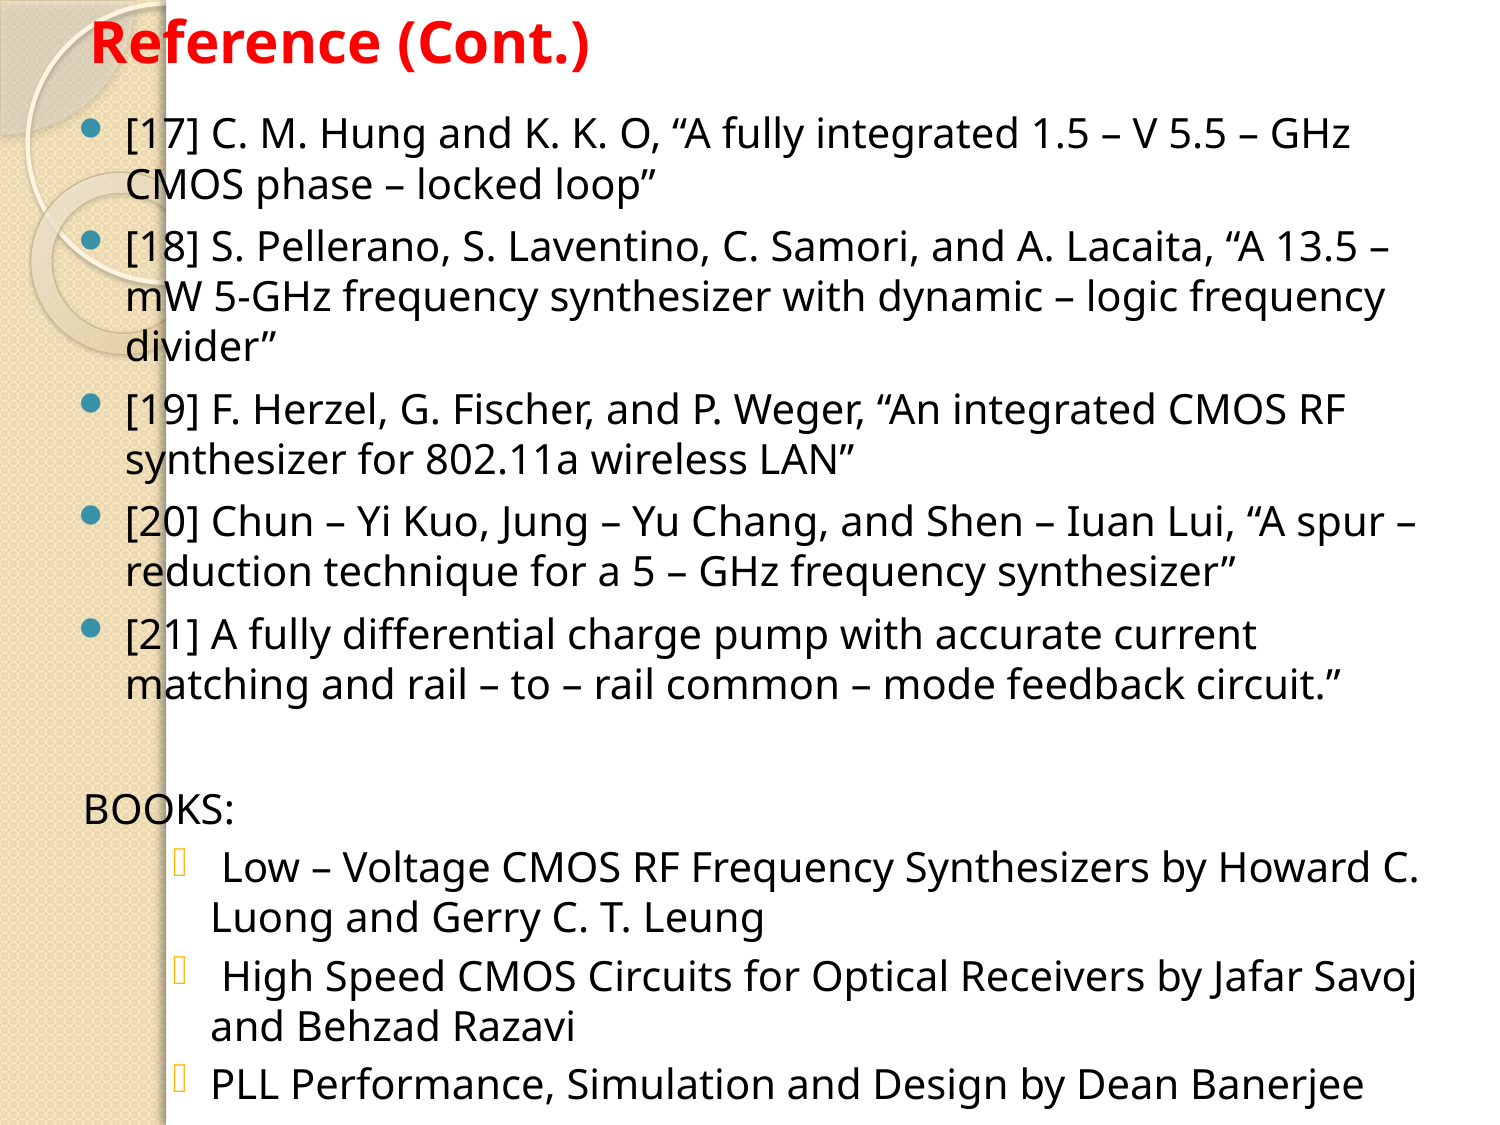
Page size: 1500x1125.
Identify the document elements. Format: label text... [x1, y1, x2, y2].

text_box [17] C. M. Hung and K. K. O, “A fully integrated 1.5 – V 5.5 – GHz CMOS phase – locked loop” [18] S. Pellerano, S. Laventino, C. Samori, and A. Lacaita, “A 13.5 – mW 5-GHz frequency synthesizer with dynamic – logic frequency divider” [19] F. Herzel, G. Fischer, and P. Weger, “An integrated CMOS RF synthesizer for 802.11a wireless LAN” [20] Chun – Yi Kuo, Jung – Yu Chang, and Shen – Iuan Lui, “A spur – reduction technique for a 5 – GHz frequency synthesizer” [21] A fully differential charge pump with accurate current matching and rail – to – rail common – mode feedback circuit.” BOOKS: Low – Voltage CMOS RF Frequency Synthesizers by Howard C. Luong and Gerry C. T. Leung High Speed CMOS Circuits for Optical Receivers by Jafar Savoj and Behzad Razavi PLL Performance, Simulation and Design by Dean Banerjee [49, 99, 1463, 1116]
title Reference (Cont.) [75, 12, 1425, 68]
